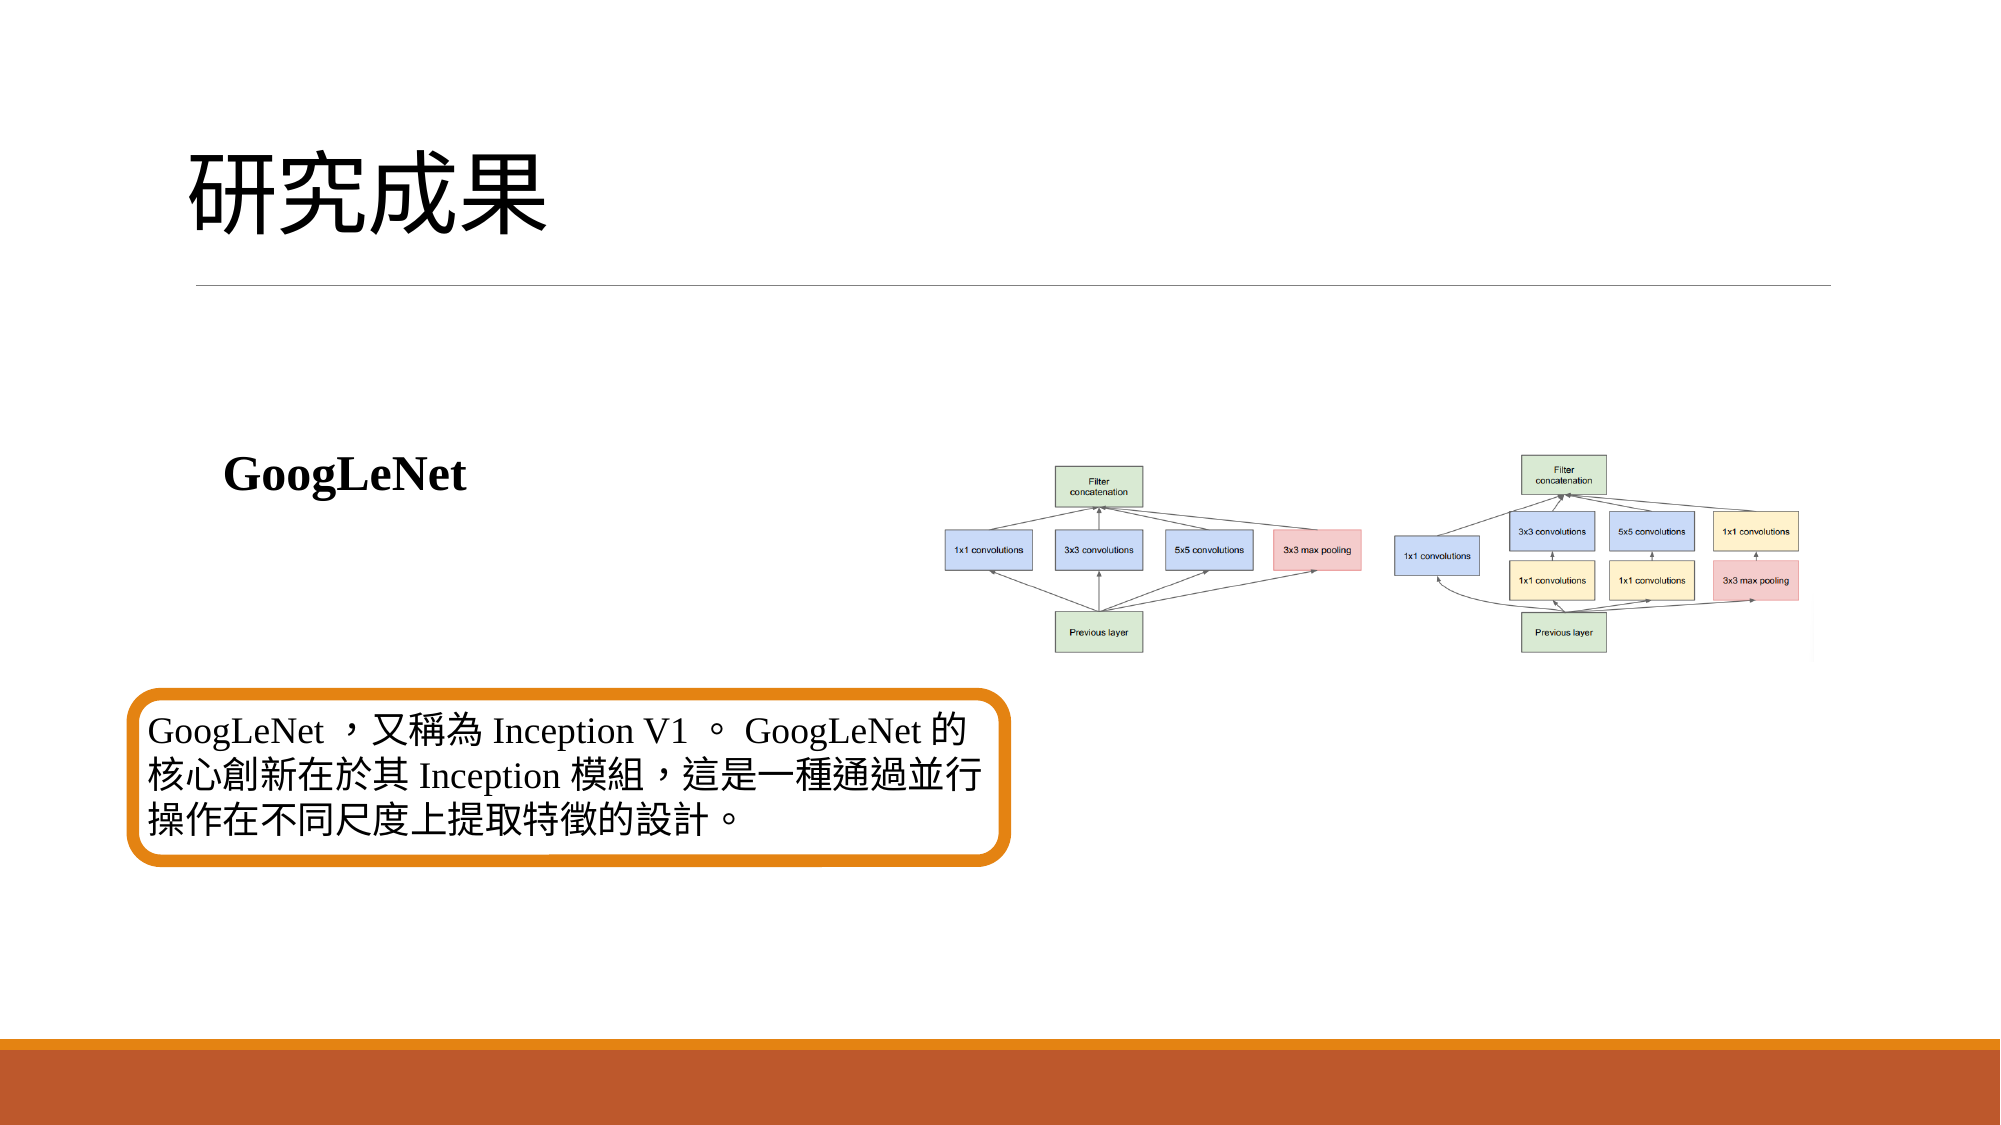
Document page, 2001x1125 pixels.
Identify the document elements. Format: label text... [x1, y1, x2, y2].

text_box GoogLeNet [132, 433, 813, 509]
picture [934, 432, 1815, 662]
title 研究成果 [171, 36, 1897, 254]
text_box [132, 693, 1013, 975]
